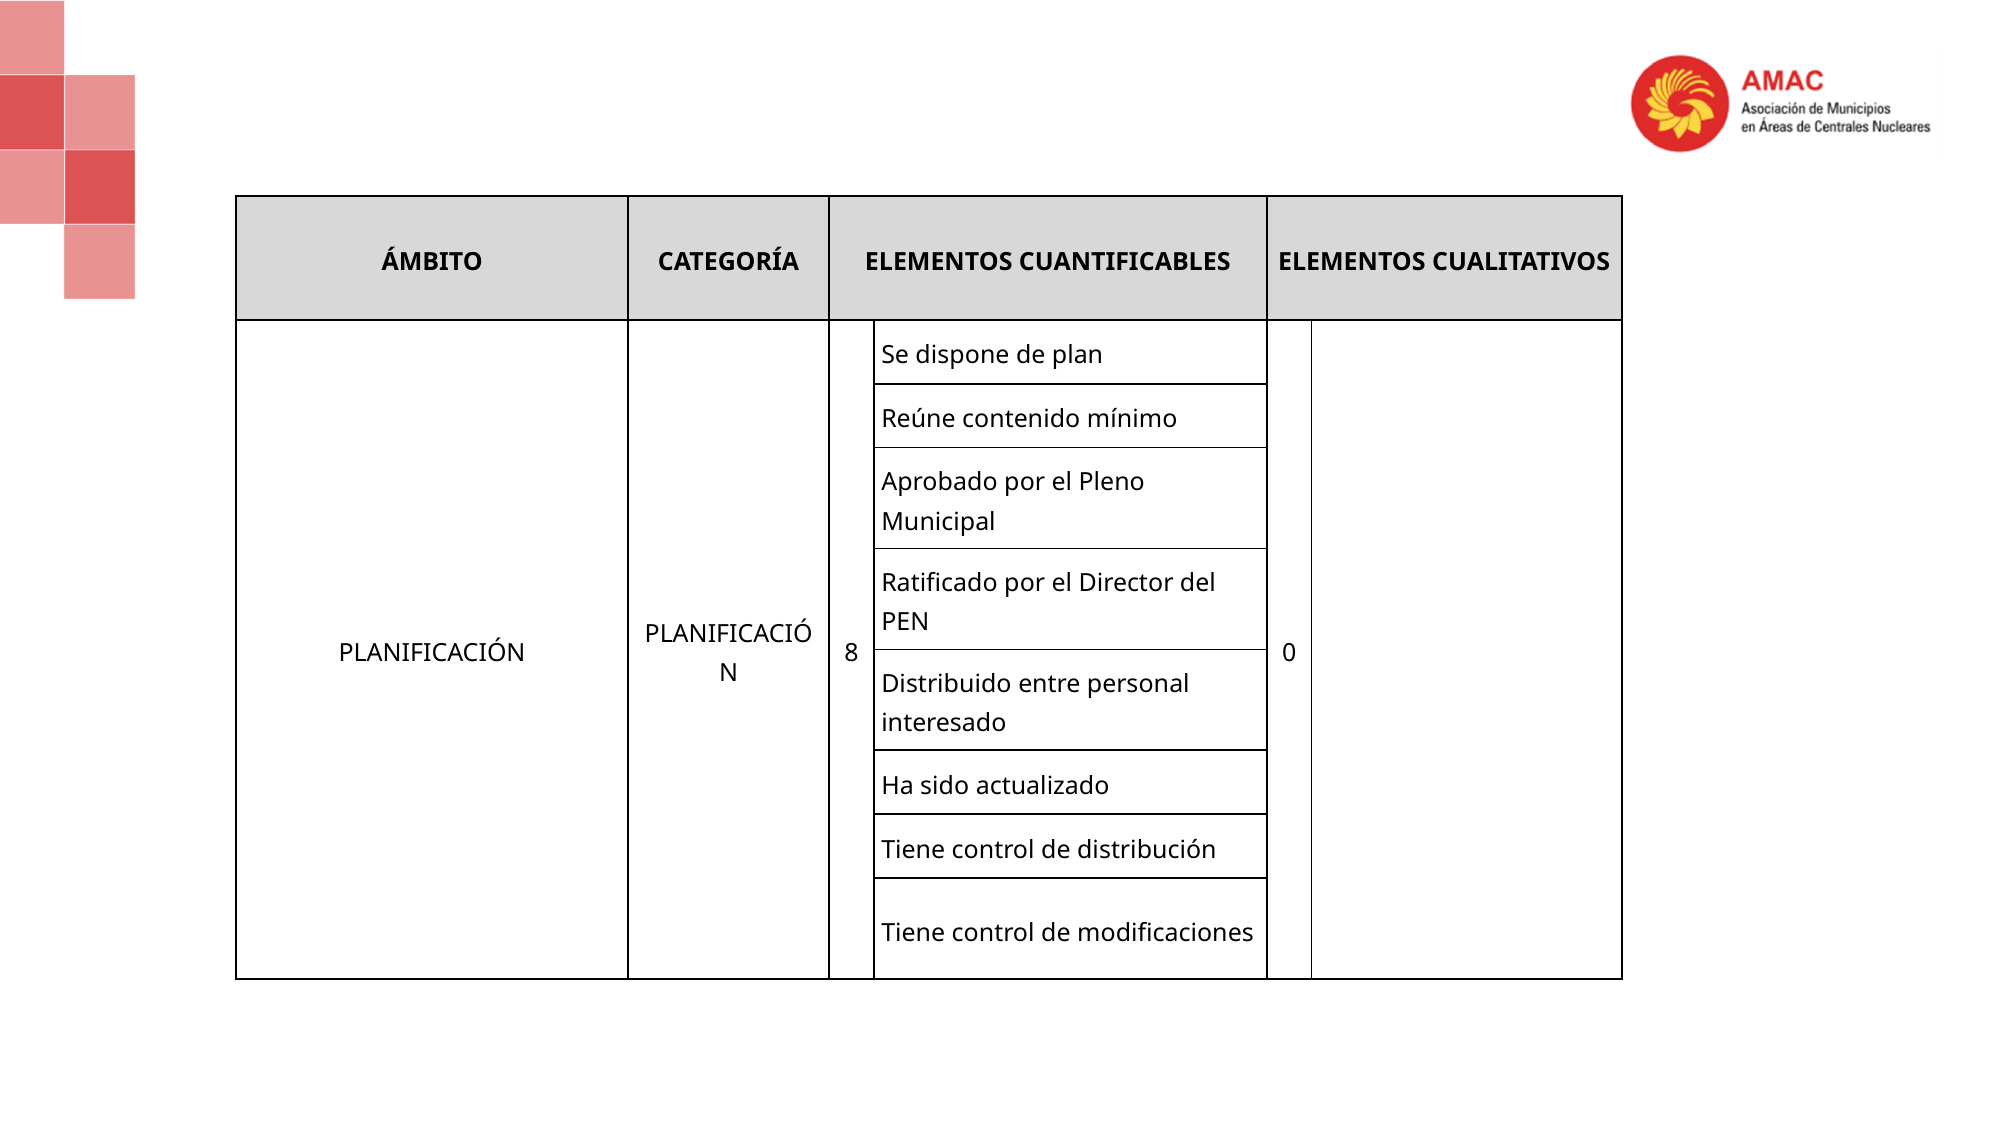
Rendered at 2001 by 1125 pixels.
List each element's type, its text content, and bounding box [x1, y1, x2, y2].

picture [1621, 43, 1938, 165]
table_header ÁMBITO [237, 197, 627, 319]
table_cell Tiene control de modificaciones [875, 879, 1266, 978]
table_cell Se dispone de plan [875, 321, 1266, 383]
picture [0, 0, 136, 300]
table_cell Tiene control de distribución [875, 815, 1266, 877]
table_cell Distribuido entre personal interesado [875, 650, 1266, 749]
table_cell Aprobado por el Pleno Municipal [875, 448, 1266, 548]
table_cell 8 [830, 321, 873, 978]
table_cell Ha sido actualizado [875, 751, 1266, 813]
table_header ELEMENTOS CUANTIFICABLES [830, 197, 1266, 319]
table_cell [1312, 321, 1621, 978]
table_cell 0 [1268, 321, 1311, 978]
table_header CATEGORÍA [629, 197, 828, 319]
table_cell Ratificado por el Director del PEN [875, 549, 1266, 649]
table_cell Reúne contenido mínimo [875, 385, 1266, 447]
table_cell PLANIFICACIÓN [629, 321, 828, 978]
table_header ELEMENTOS CUALITATIVOS [1268, 197, 1621, 319]
table_cell PLANIFICACIÓN [237, 321, 627, 978]
